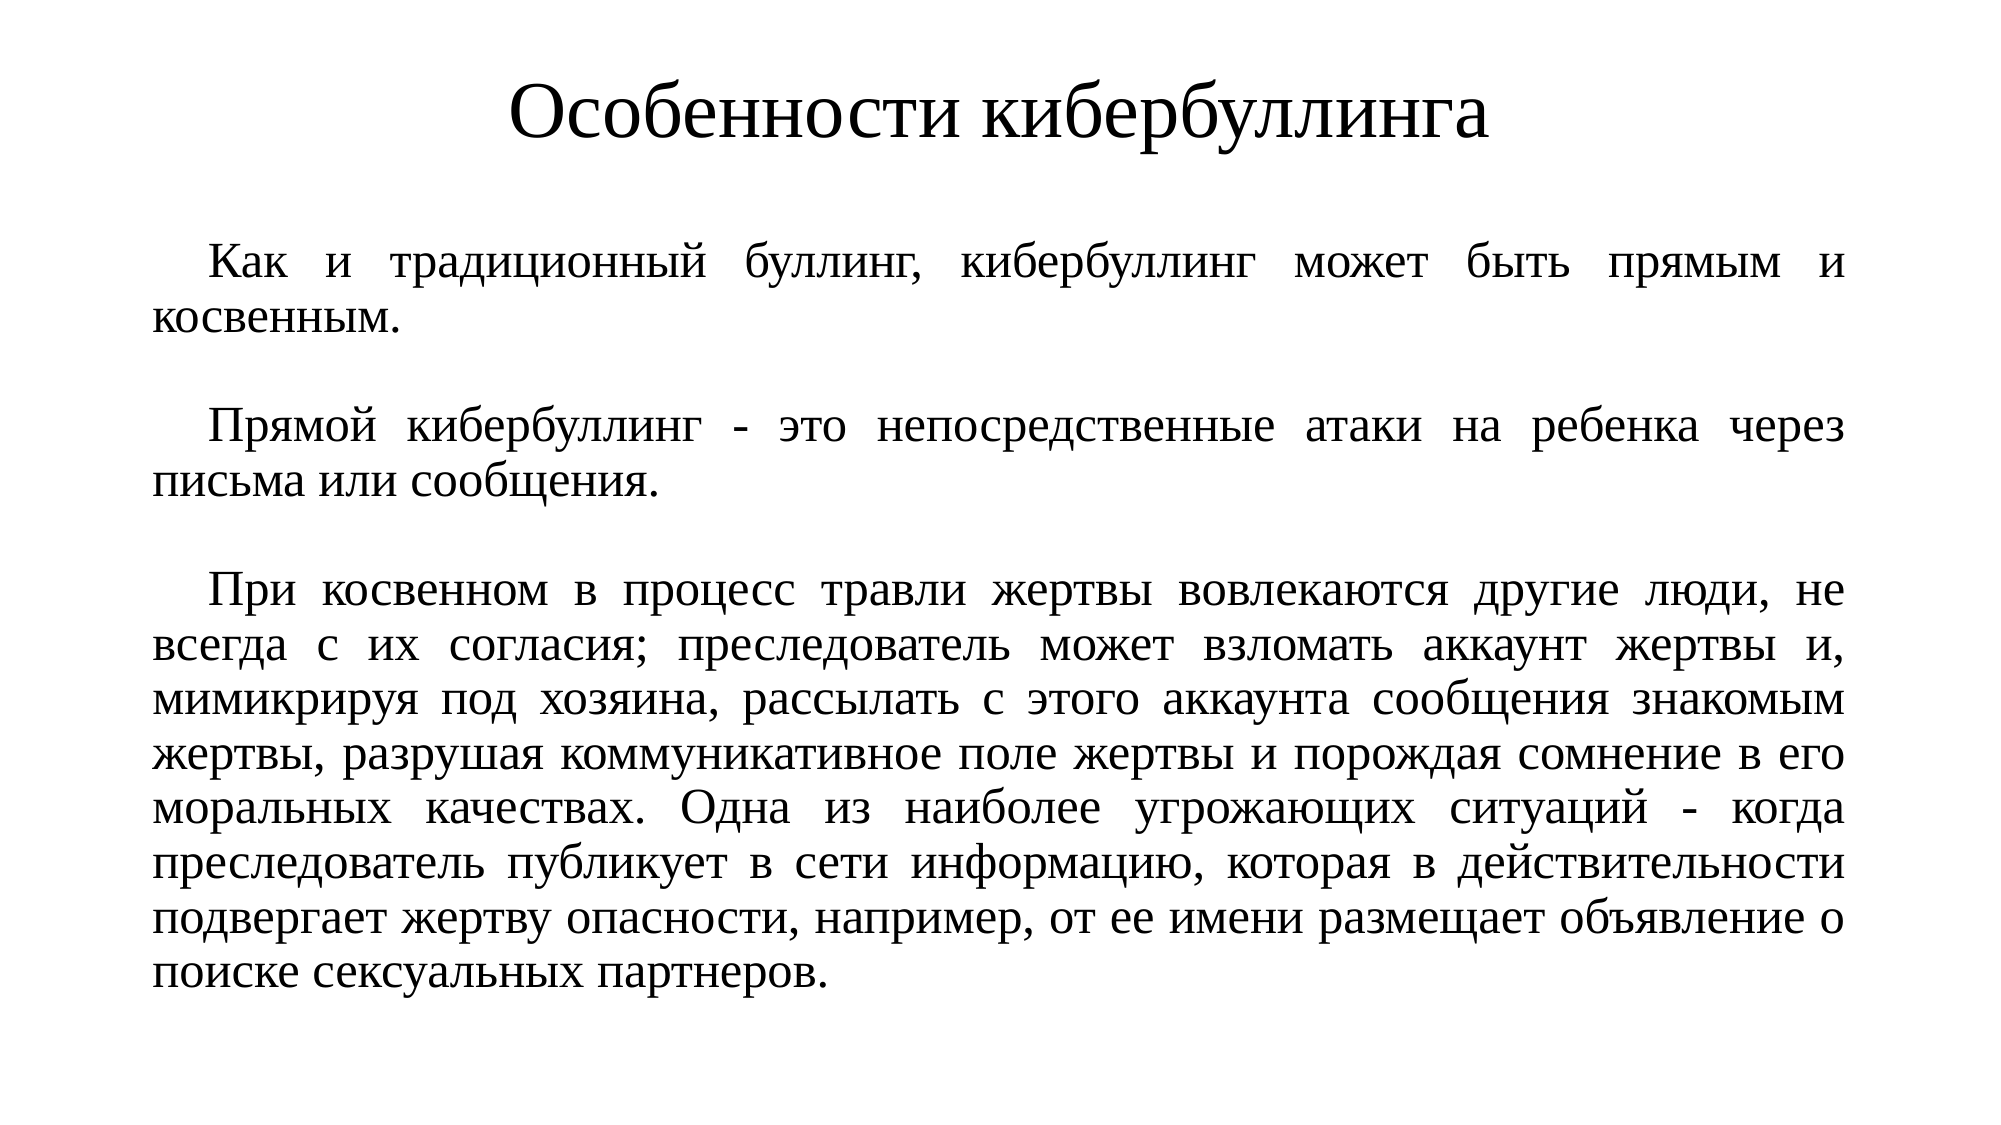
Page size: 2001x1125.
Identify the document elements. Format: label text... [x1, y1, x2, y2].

title Особенности кибербуллинга [137, 59, 1863, 163]
list Как и традиционный буллинг, кибербуллинг может быть прямым и косвенным. Прямой кибербуллинг - это непосредственные атаки на ребенка через письма или сообщения. При косвенном в процесс травли жертвы вовлекаются другие люди, не всегда с их согласия; преследователь может взломать аккаунт жертвы и, мимикрируя под хозяина, рассылать с этого аккаунта сообщения знакомым жертвы, разрушая коммуникативное поле жертвы и порождая сомнение в его моральных качествах. Одна из наиболее угрожающих ситуаций - когда преследователь публикует в сети информацию, которая в действительности подвергает жертву опасности, например, от ее имени размещает объявление о поиске сексуальных партнеров. [137, 226, 1863, 1014]
